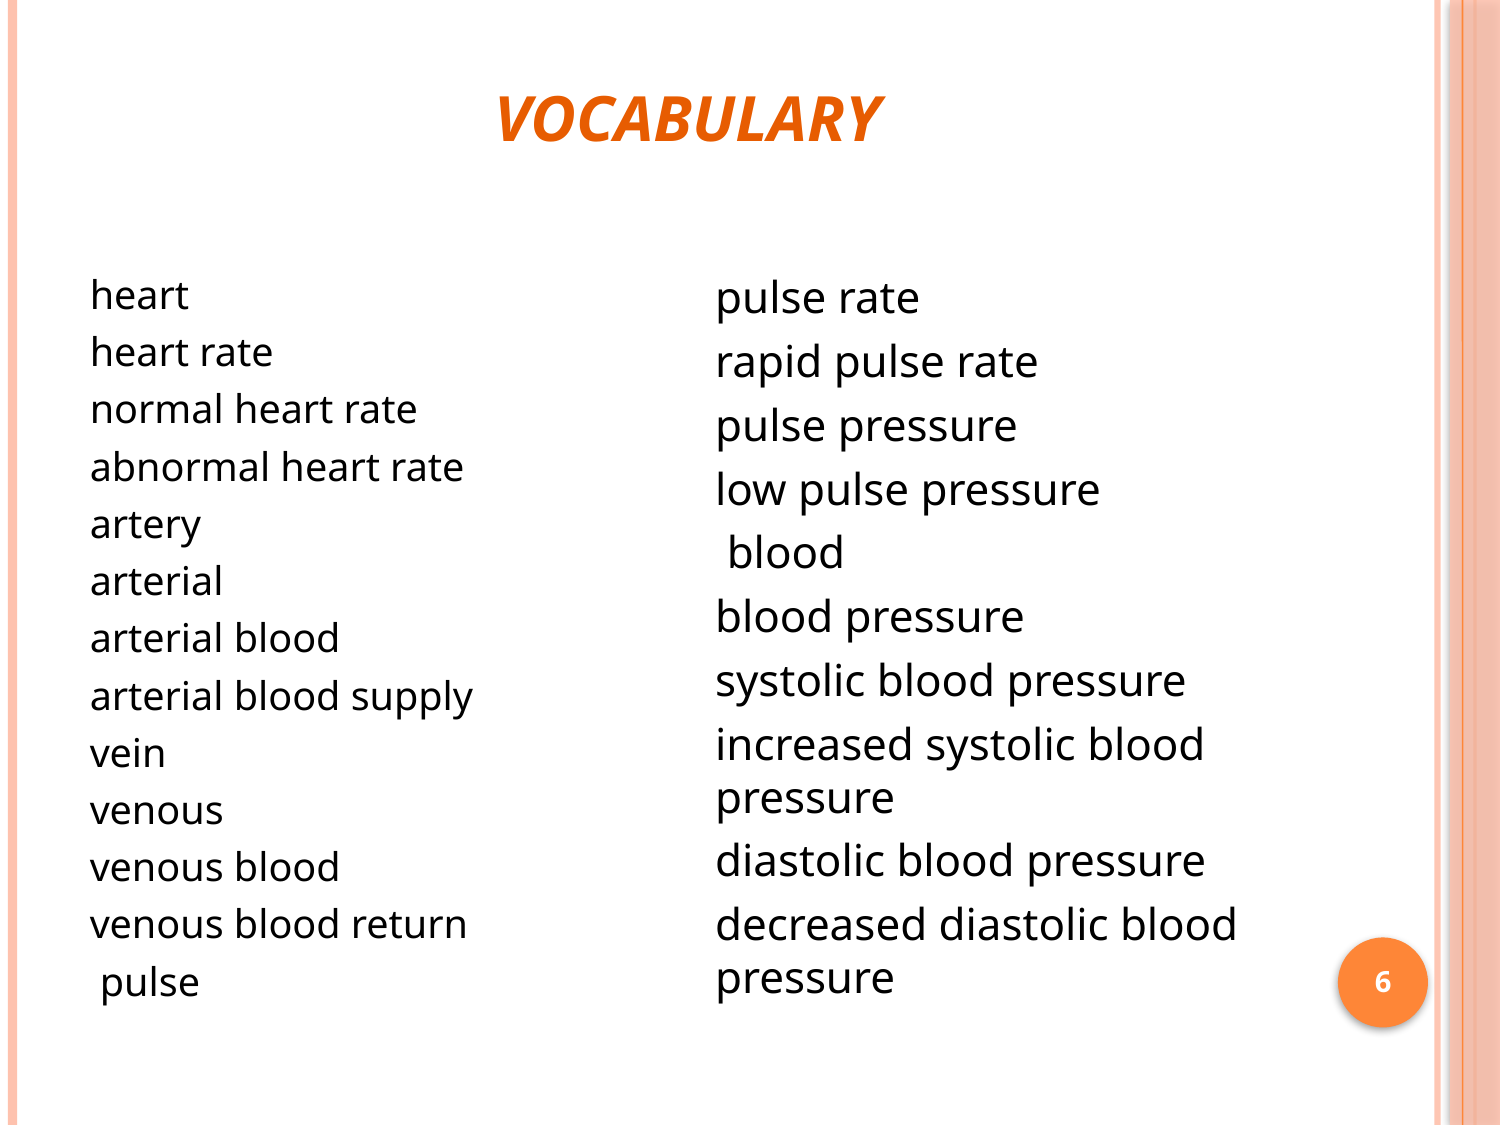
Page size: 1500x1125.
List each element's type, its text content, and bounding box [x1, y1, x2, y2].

slide_number 6 [1333, 940, 1434, 1027]
title VOCABULARY [75, 45, 1300, 161]
list heart heart rate normal heart rate abnormal heart rate artery arterial arterial blood arterial blood supply vein venous venous blood venous blood return pulse [75, 262, 675, 1013]
list pulse rate rapid pulse rate pulse pressure low pulse pressure blood blood pressure systolic blood pressure increased systolic blood pressure diastolic blood pressure decreased diastolic blood pressure [700, 262, 1301, 1013]
